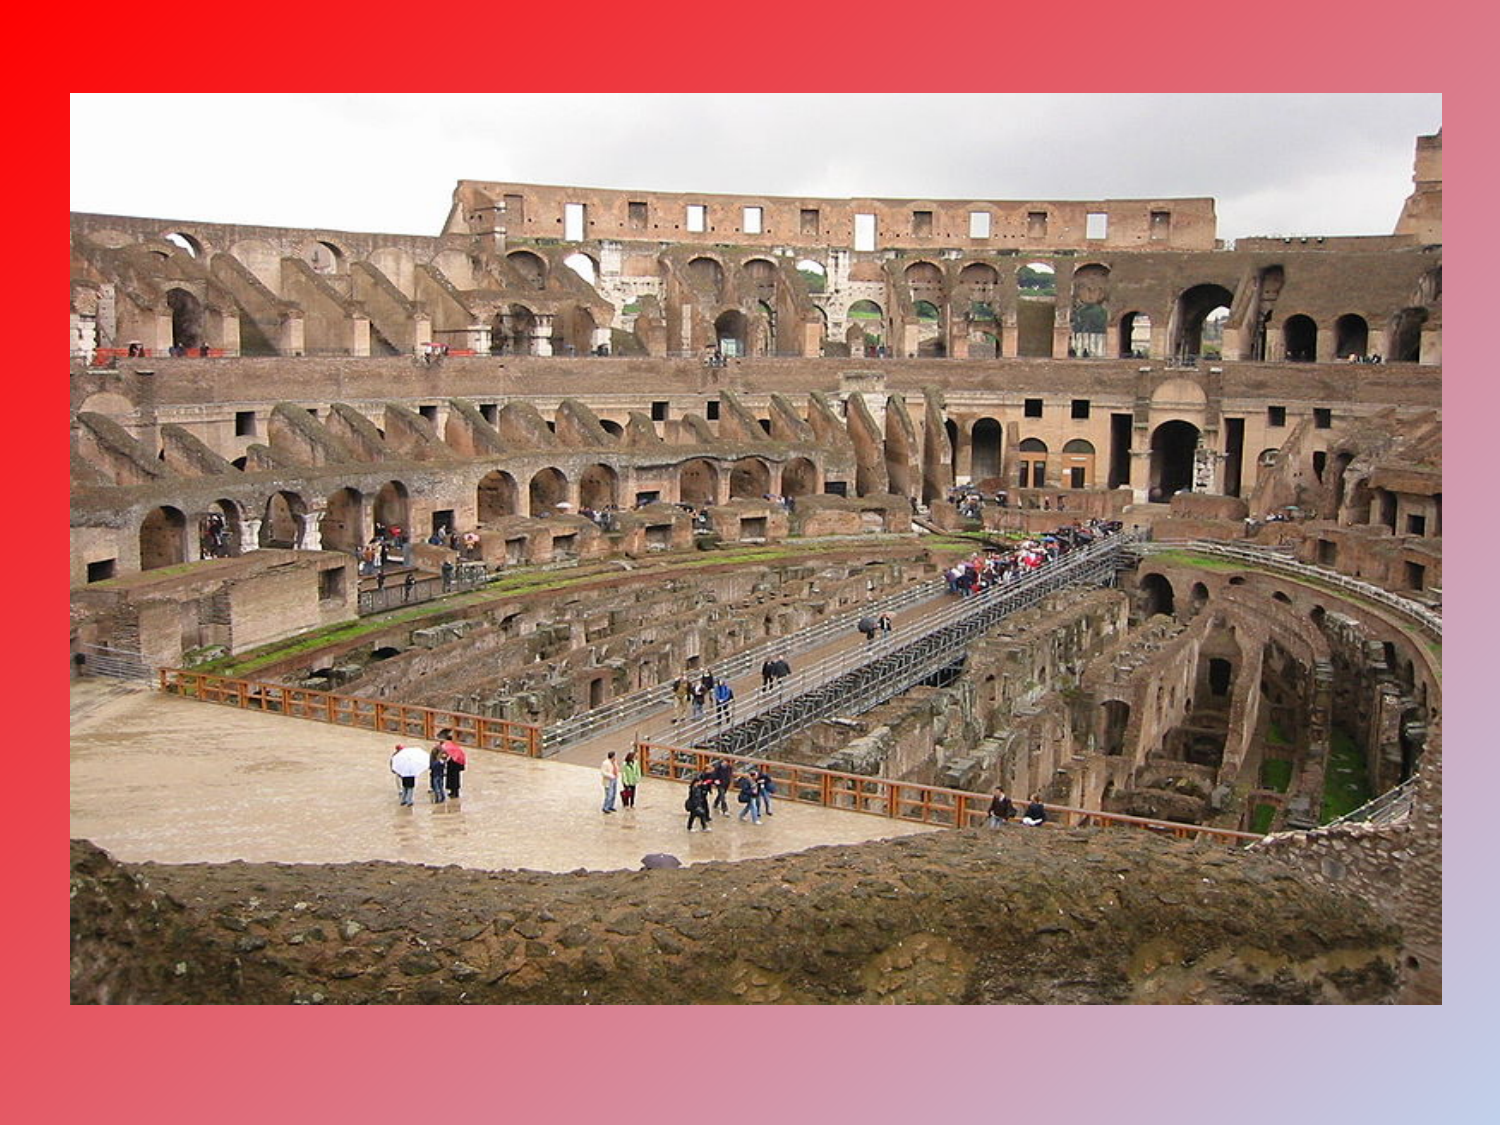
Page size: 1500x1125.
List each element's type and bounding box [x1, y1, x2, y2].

list [70, 93, 1442, 1006]
